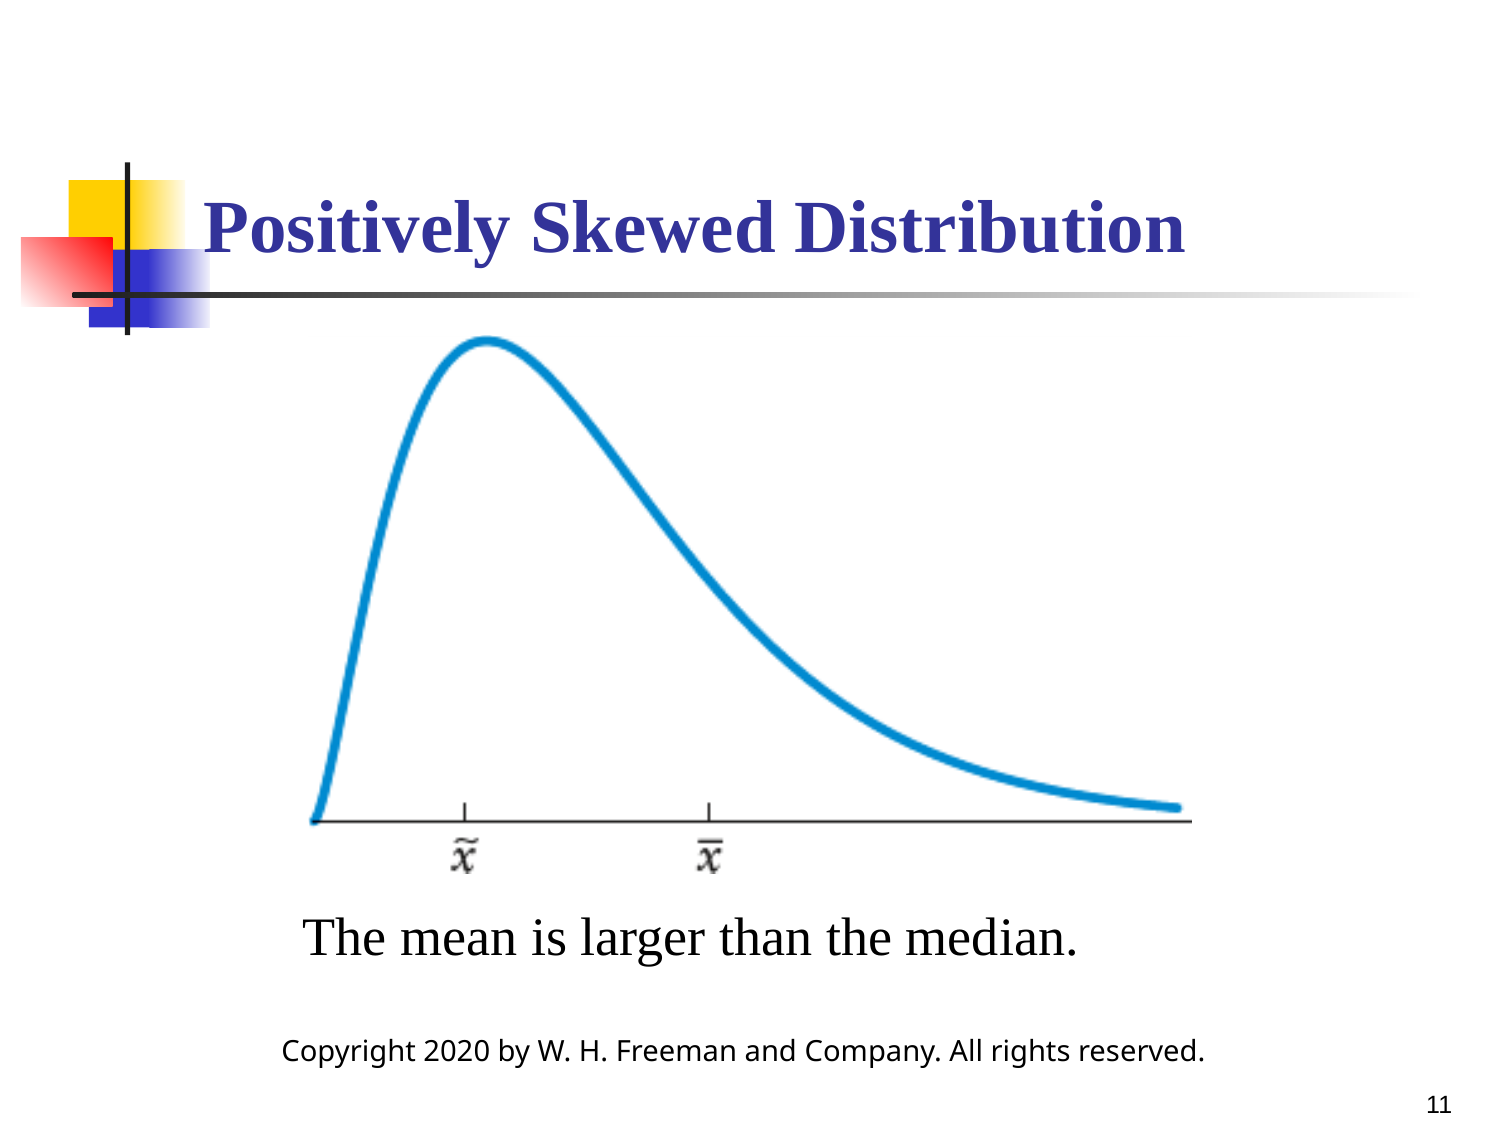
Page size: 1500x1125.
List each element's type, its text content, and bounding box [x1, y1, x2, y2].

picture [308, 335, 1192, 875]
title Positively Skewed Distribution [188, 35, 1468, 275]
list The mean is larger than the median. [287, 893, 1246, 988]
